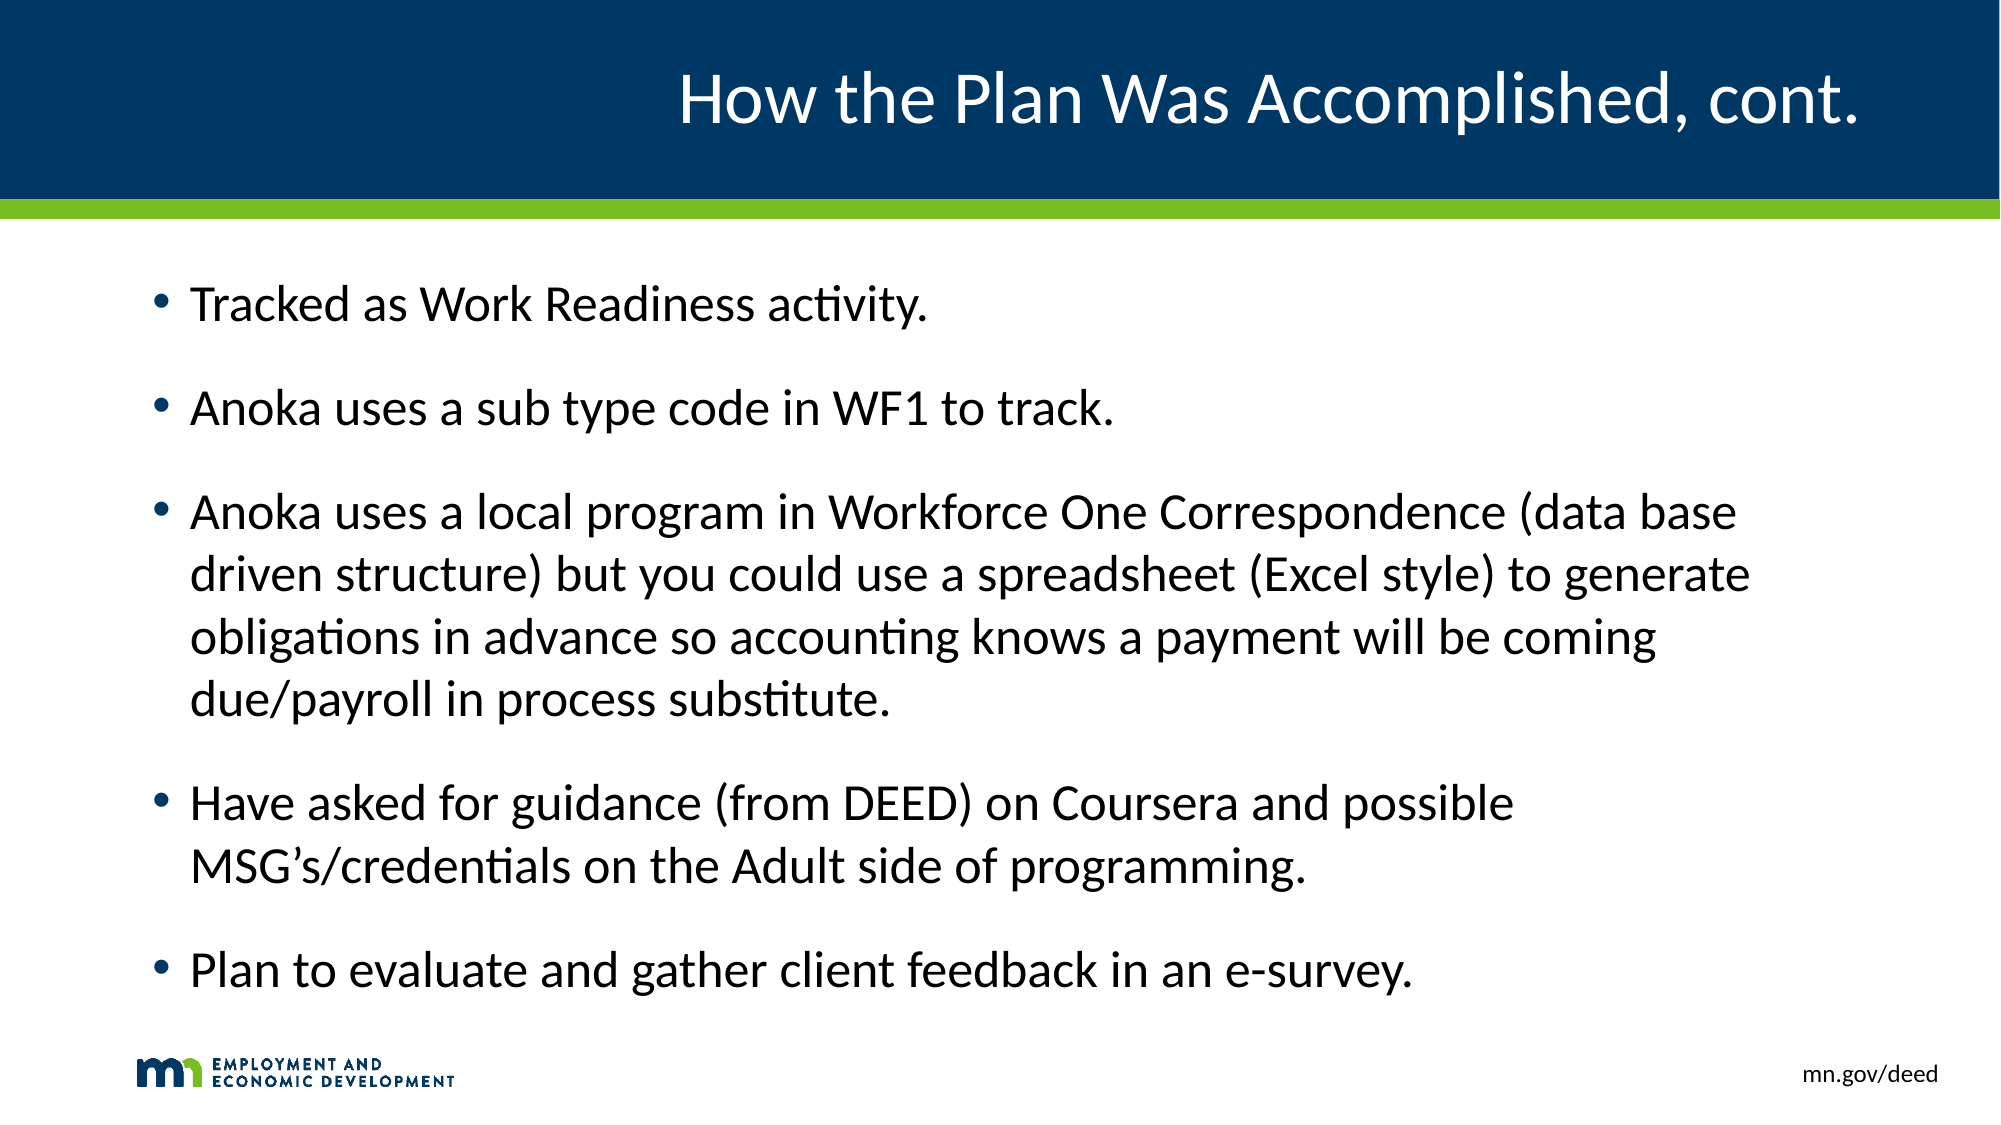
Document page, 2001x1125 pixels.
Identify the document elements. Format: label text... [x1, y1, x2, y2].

title How the Plan Was Accomplished, cont. [137, 0, 1863, 200]
picture [137, 1058, 454, 1087]
list Tracked as Work Readiness activity. Anoka uses a sub type code in WF1 to track. Anoka uses a local program in Workforce One Correspondence (data base driven structure) but you could use a spreadsheet (Excel style) to generate obligations in advance so accounting knows a payment will be coming due/payroll in process substitute. Have asked for guidance (from DEED) on Coursera and possible MSG’s/credentials on the Adult side of programming. Plan to evaluate and gather client feedback in an e-survey. [137, 261, 1863, 1014]
footer mn.gov/deed [1037, 1042, 1955, 1103]
